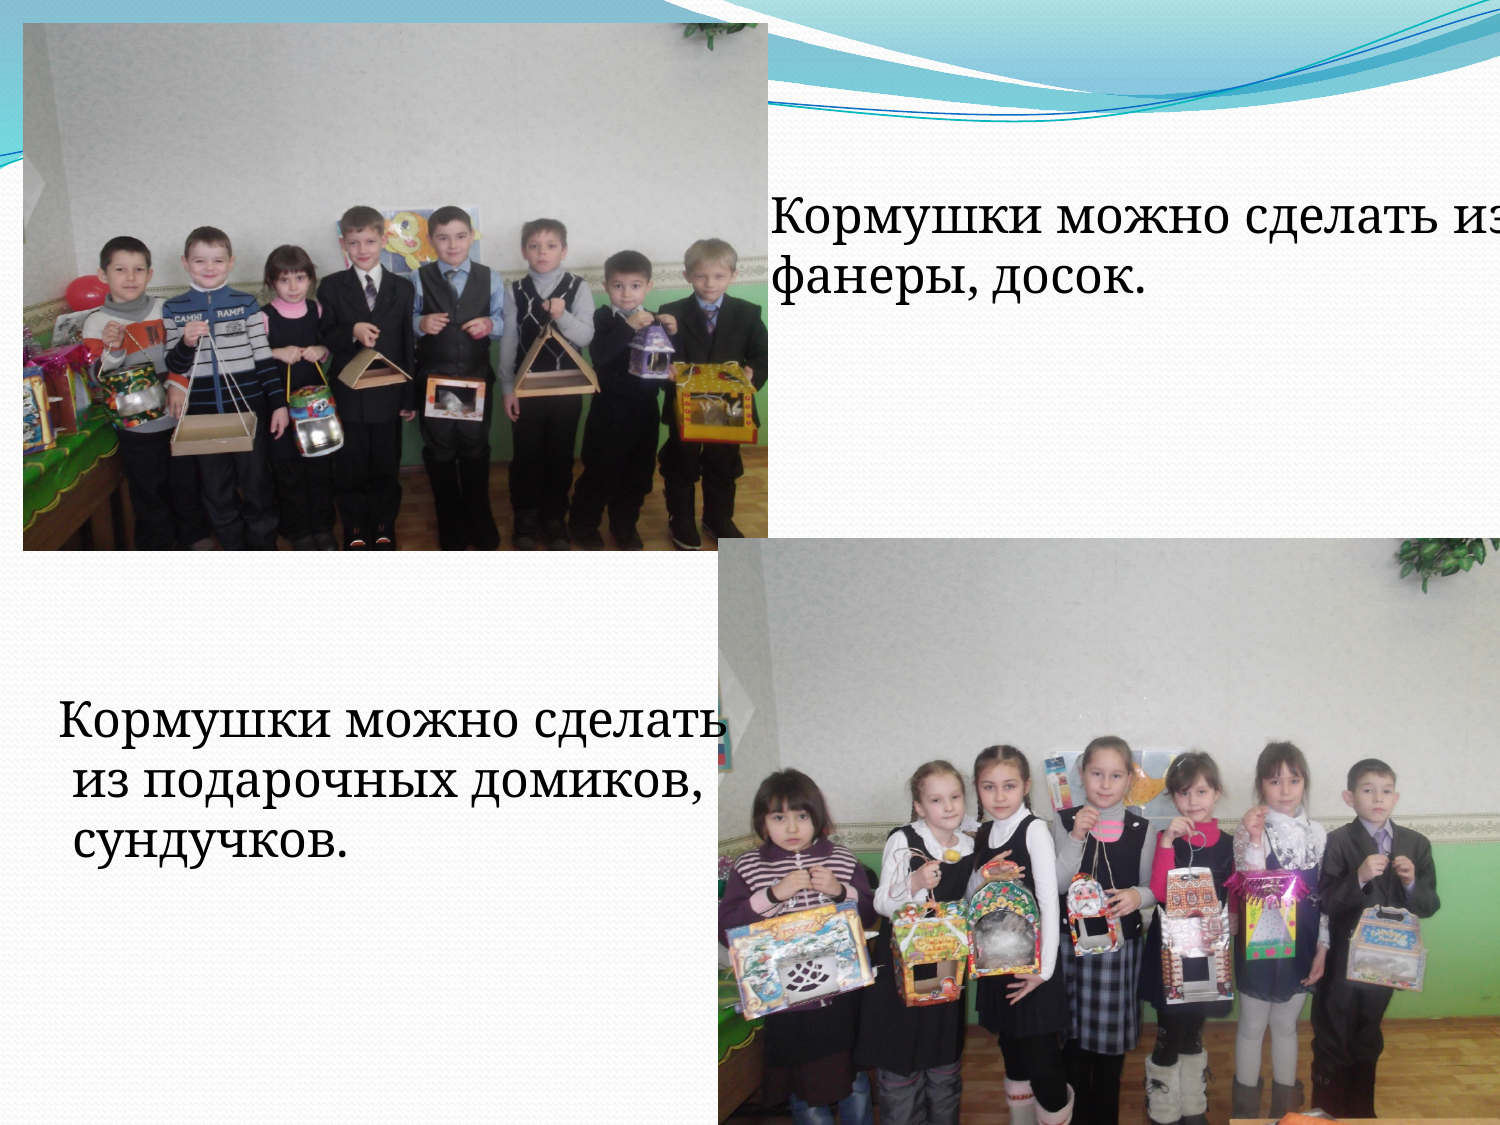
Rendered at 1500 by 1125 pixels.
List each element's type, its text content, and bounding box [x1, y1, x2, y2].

text_box Кормушки можно сделать из подарочных домиков, сундучков. [44, 679, 711, 875]
picture [23, 23, 1500, 1125]
text_box Кормушки можно сделать из фанеры, досок. [776, 175, 1500, 311]
